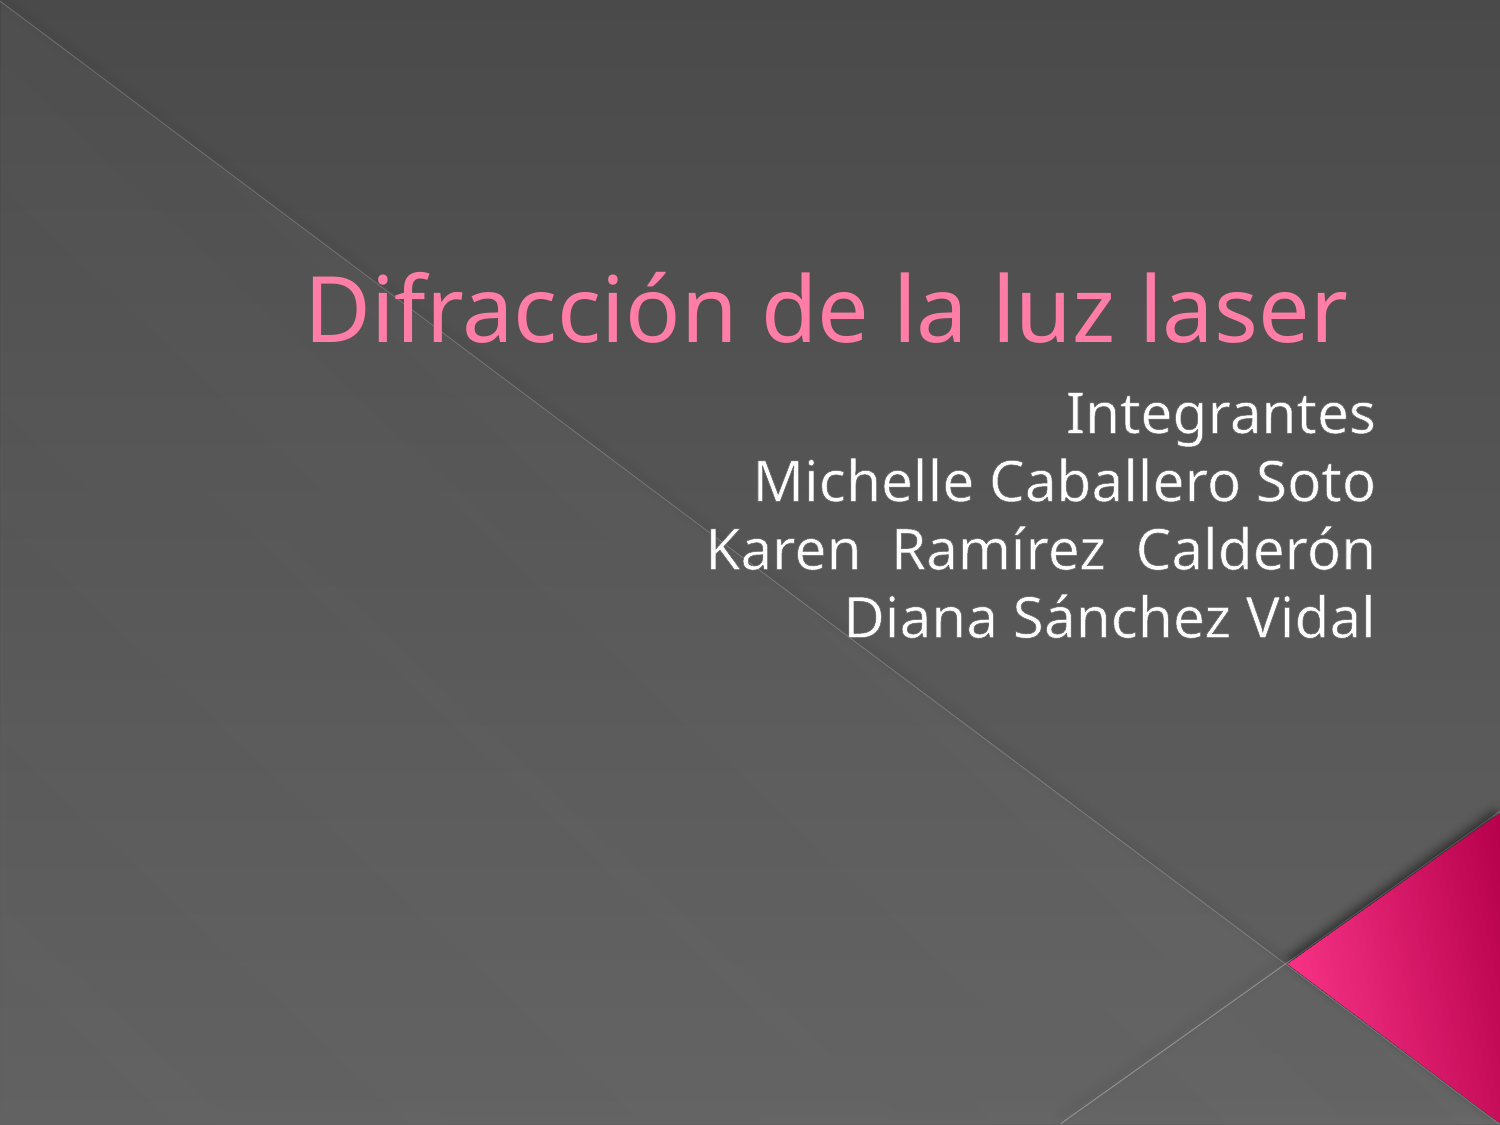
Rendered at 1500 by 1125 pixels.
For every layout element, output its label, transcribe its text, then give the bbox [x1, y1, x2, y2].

title Difracción de la luz laser [88, 127, 1412, 369]
subtitle Integrantes Michelle Caballero Soto Karen Ramírez Calderón Diana Sánchez Vidal [88, 369, 1412, 657]
